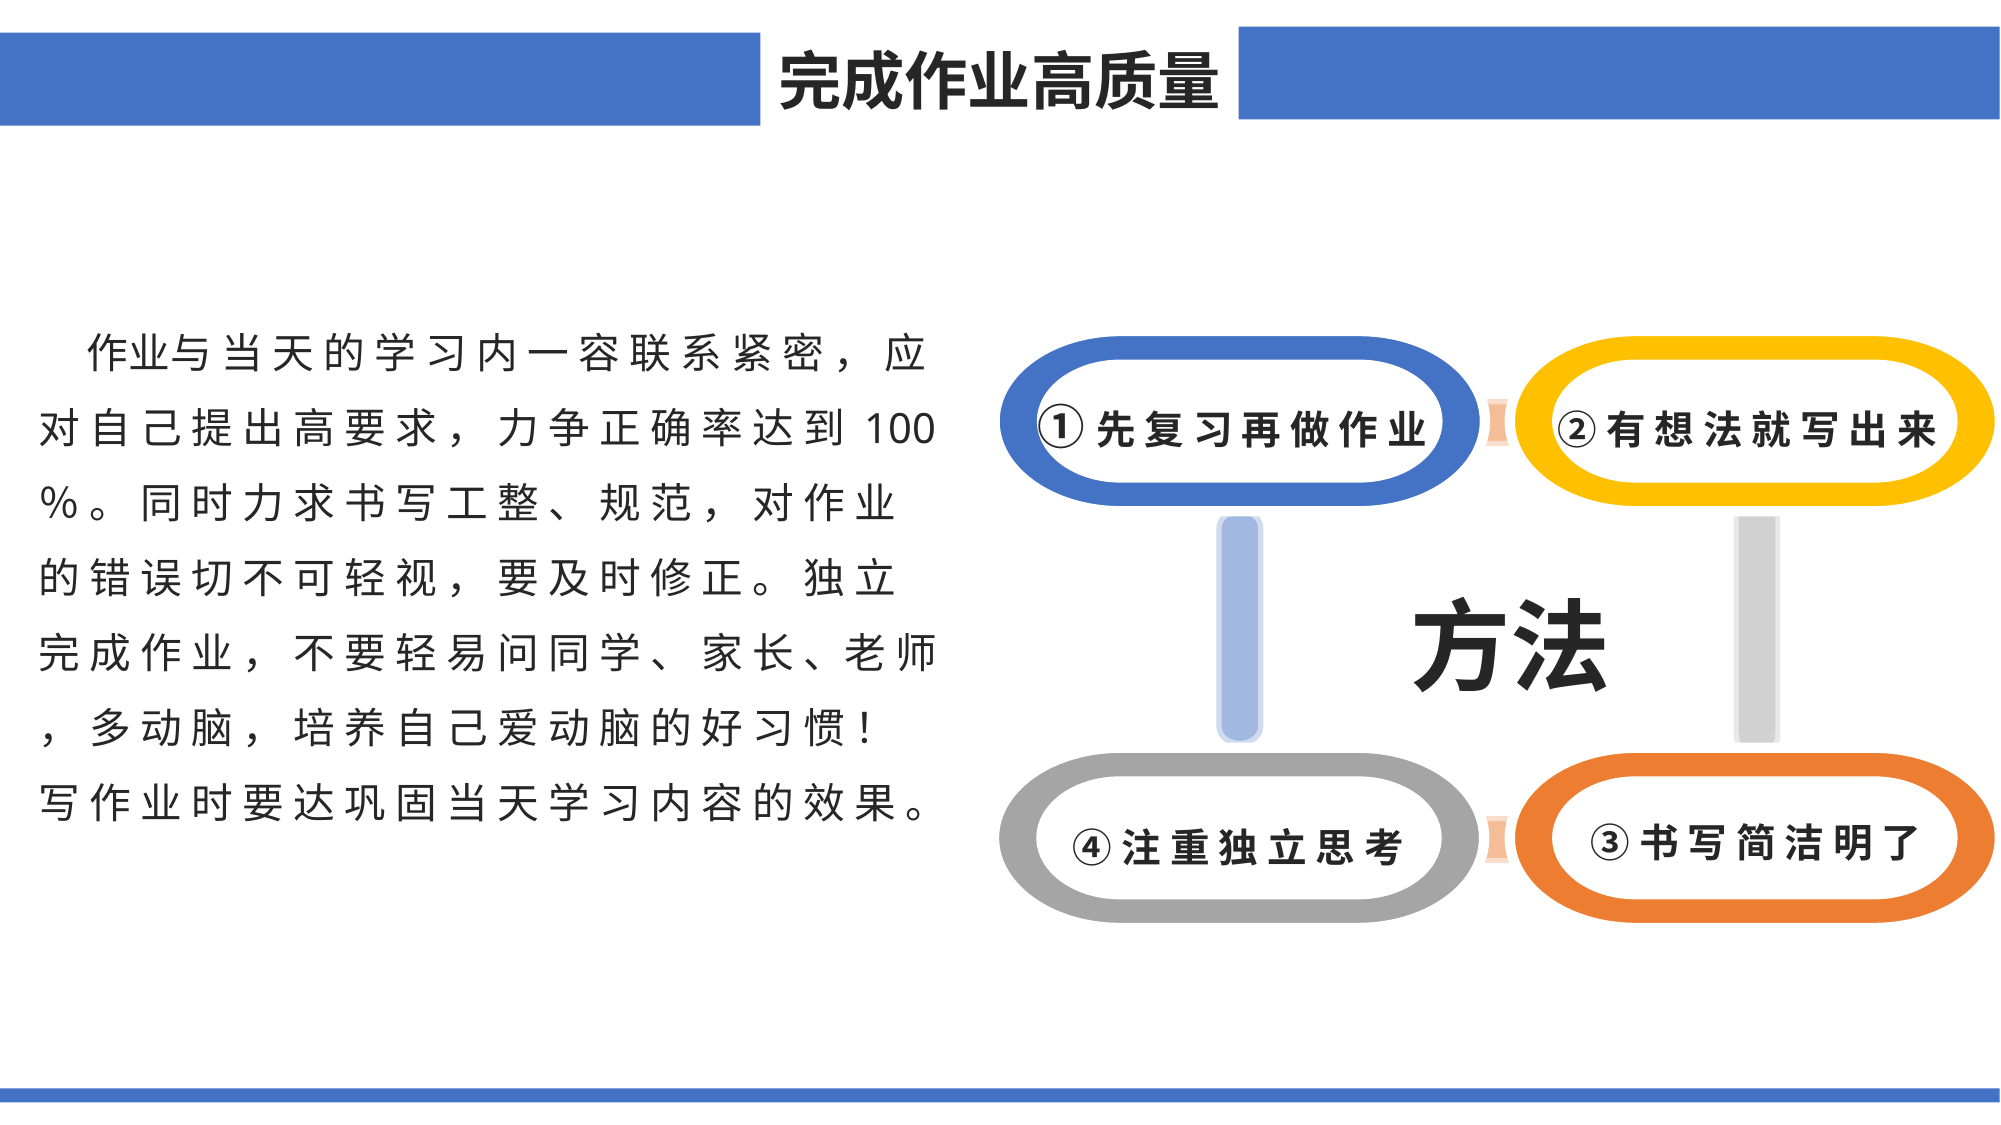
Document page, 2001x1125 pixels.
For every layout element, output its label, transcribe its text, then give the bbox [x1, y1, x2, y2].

text_box 作业与 当 天 的 学 习 内 一 容 联 系 紧 密 ， 应 对 自 己 提 出 高 要 求 ， 力 争 正 确 率 达 到 100 ％ 。 同 时 力 求 书 写 工 整 、 规 范 ， 对 作 业 的 错 误 切 不 可 轻 视 ， 要 及 时 修 正 。 独 立 完 成 作 业 ， 不 要 轻 易 问 同 学 、 家 长 、老 师 ， 多 动 脑 ， 培 养 自 己 爱 动 脑 的 好 习 惯 ！ 写 作 业 时 要 达 巩 固 当 天 学 习 内 容 的 效 果 。 [23, 294, 953, 892]
text_box 方法 [1395, 516, 1645, 711]
text_box [1486, 399, 1509, 447]
text_box [1486, 816, 1508, 863]
text_box [1216, 517, 1264, 742]
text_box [1509, 330, 2000, 512]
text_box 完成作业高质量 [761, 33, 1302, 125]
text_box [1509, 747, 2000, 928]
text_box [993, 747, 1485, 936]
text_box [0, 32, 761, 127]
text_box [1238, 26, 2000, 121]
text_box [994, 330, 1485, 512]
text_box [1733, 517, 1781, 742]
text_box [0, 1087, 2000, 1103]
